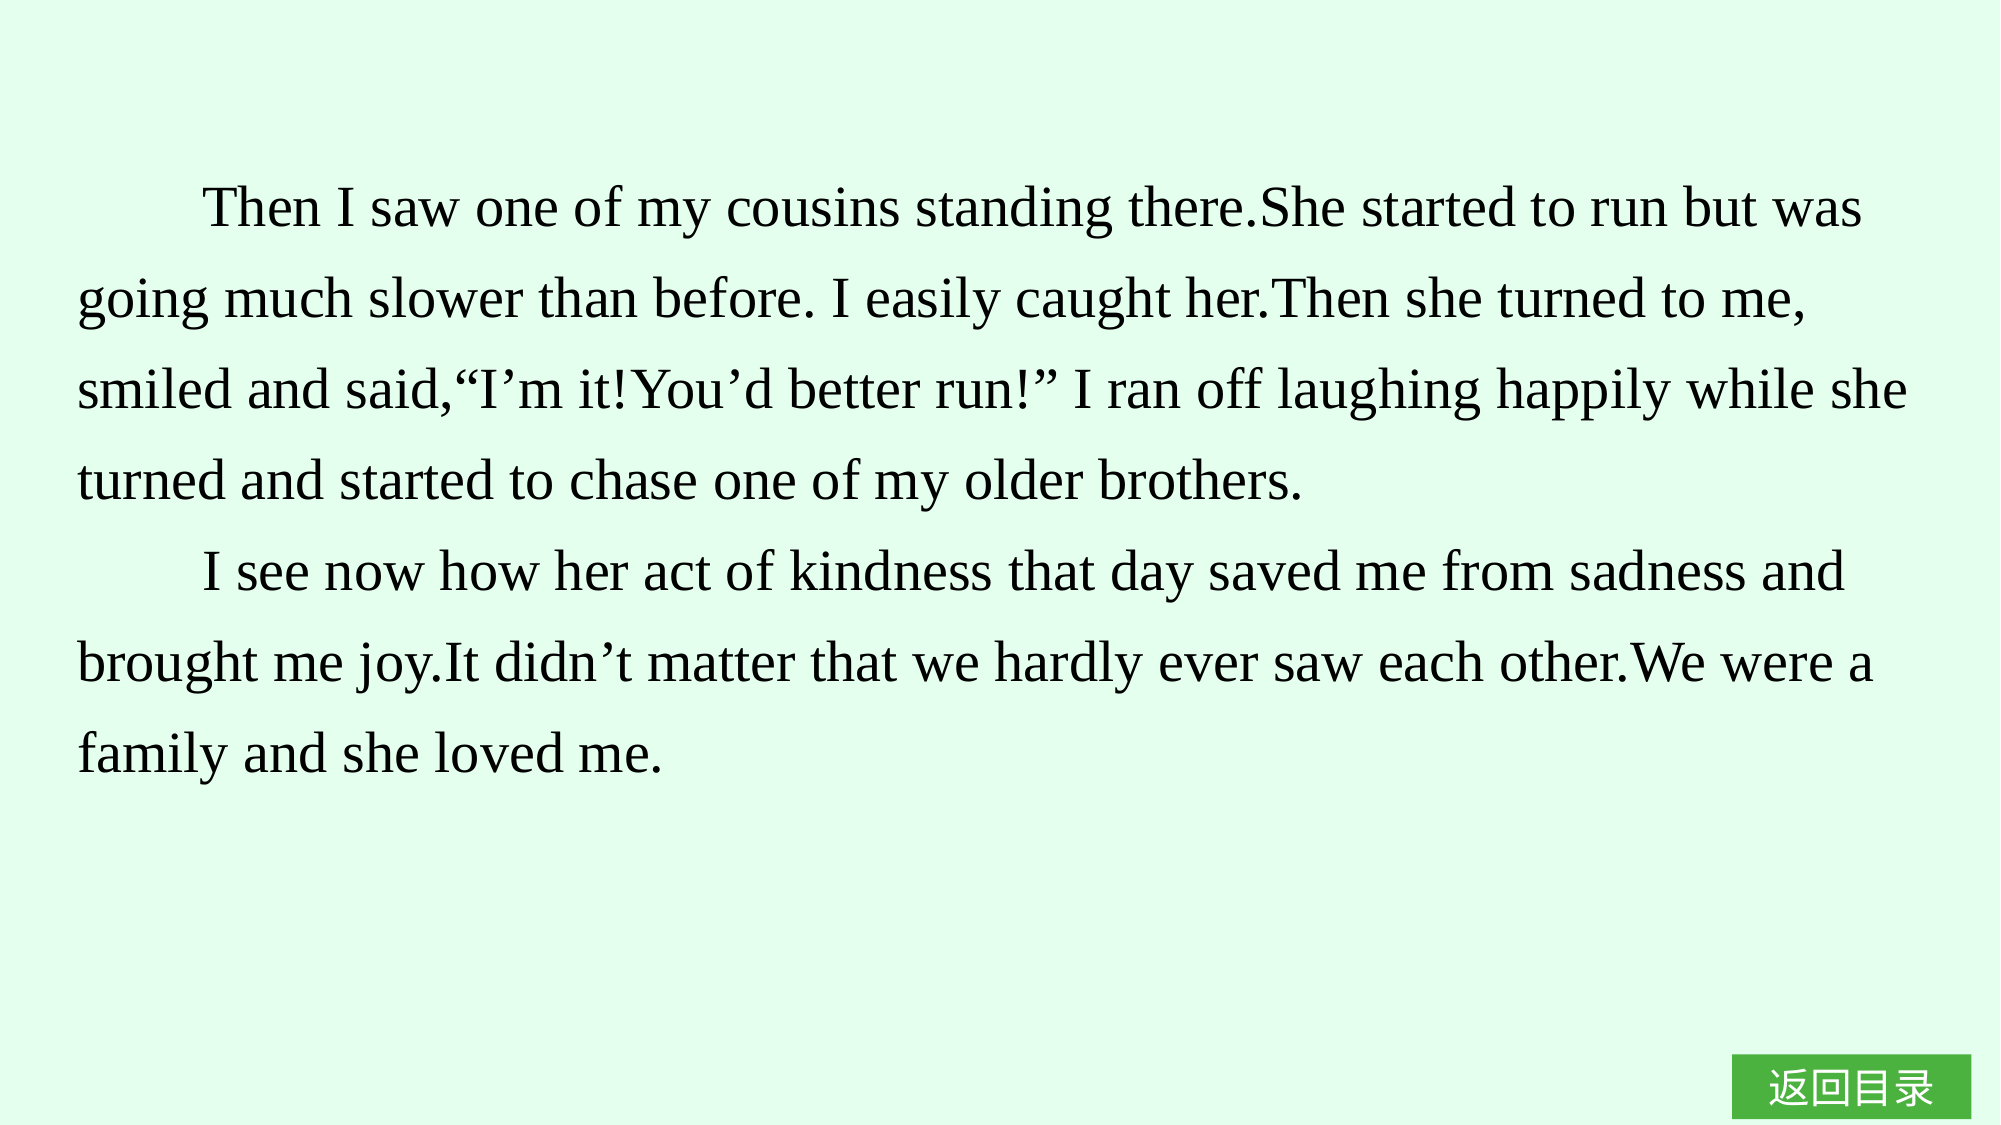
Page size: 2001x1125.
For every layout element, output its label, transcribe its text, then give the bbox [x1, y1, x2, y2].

text_box Then I saw one of my cousins standing there.She started to run but was going much slower than before. I easily caught her.Then she turned to me, smiled and said,“I’m it!You’d better run!” I ran off laughing happily while she turned and started to chase one of my older brothers. I see now how her act of kindness that day saved me from sadness and brought me joy.It didn’t matter that we hardly ever saw each other.We were a family and she loved me. [62, 139, 1938, 791]
